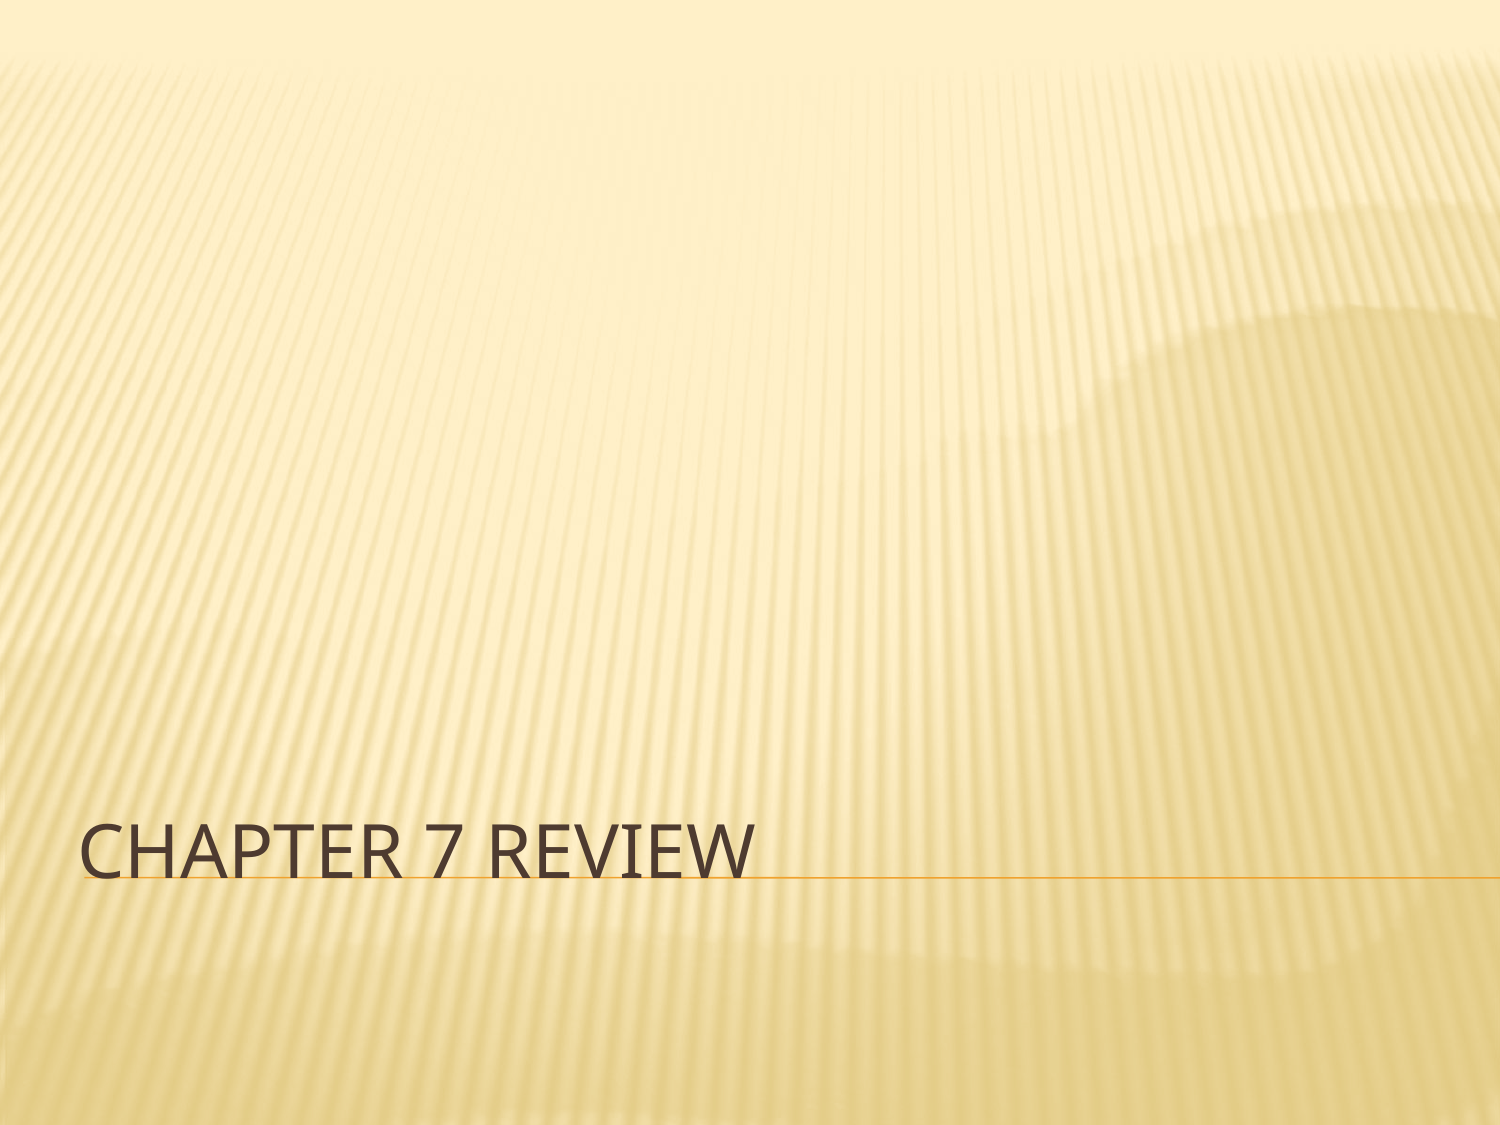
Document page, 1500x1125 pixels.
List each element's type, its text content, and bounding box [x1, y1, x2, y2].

title Chapter 7 Review [62, 796, 1450, 997]
